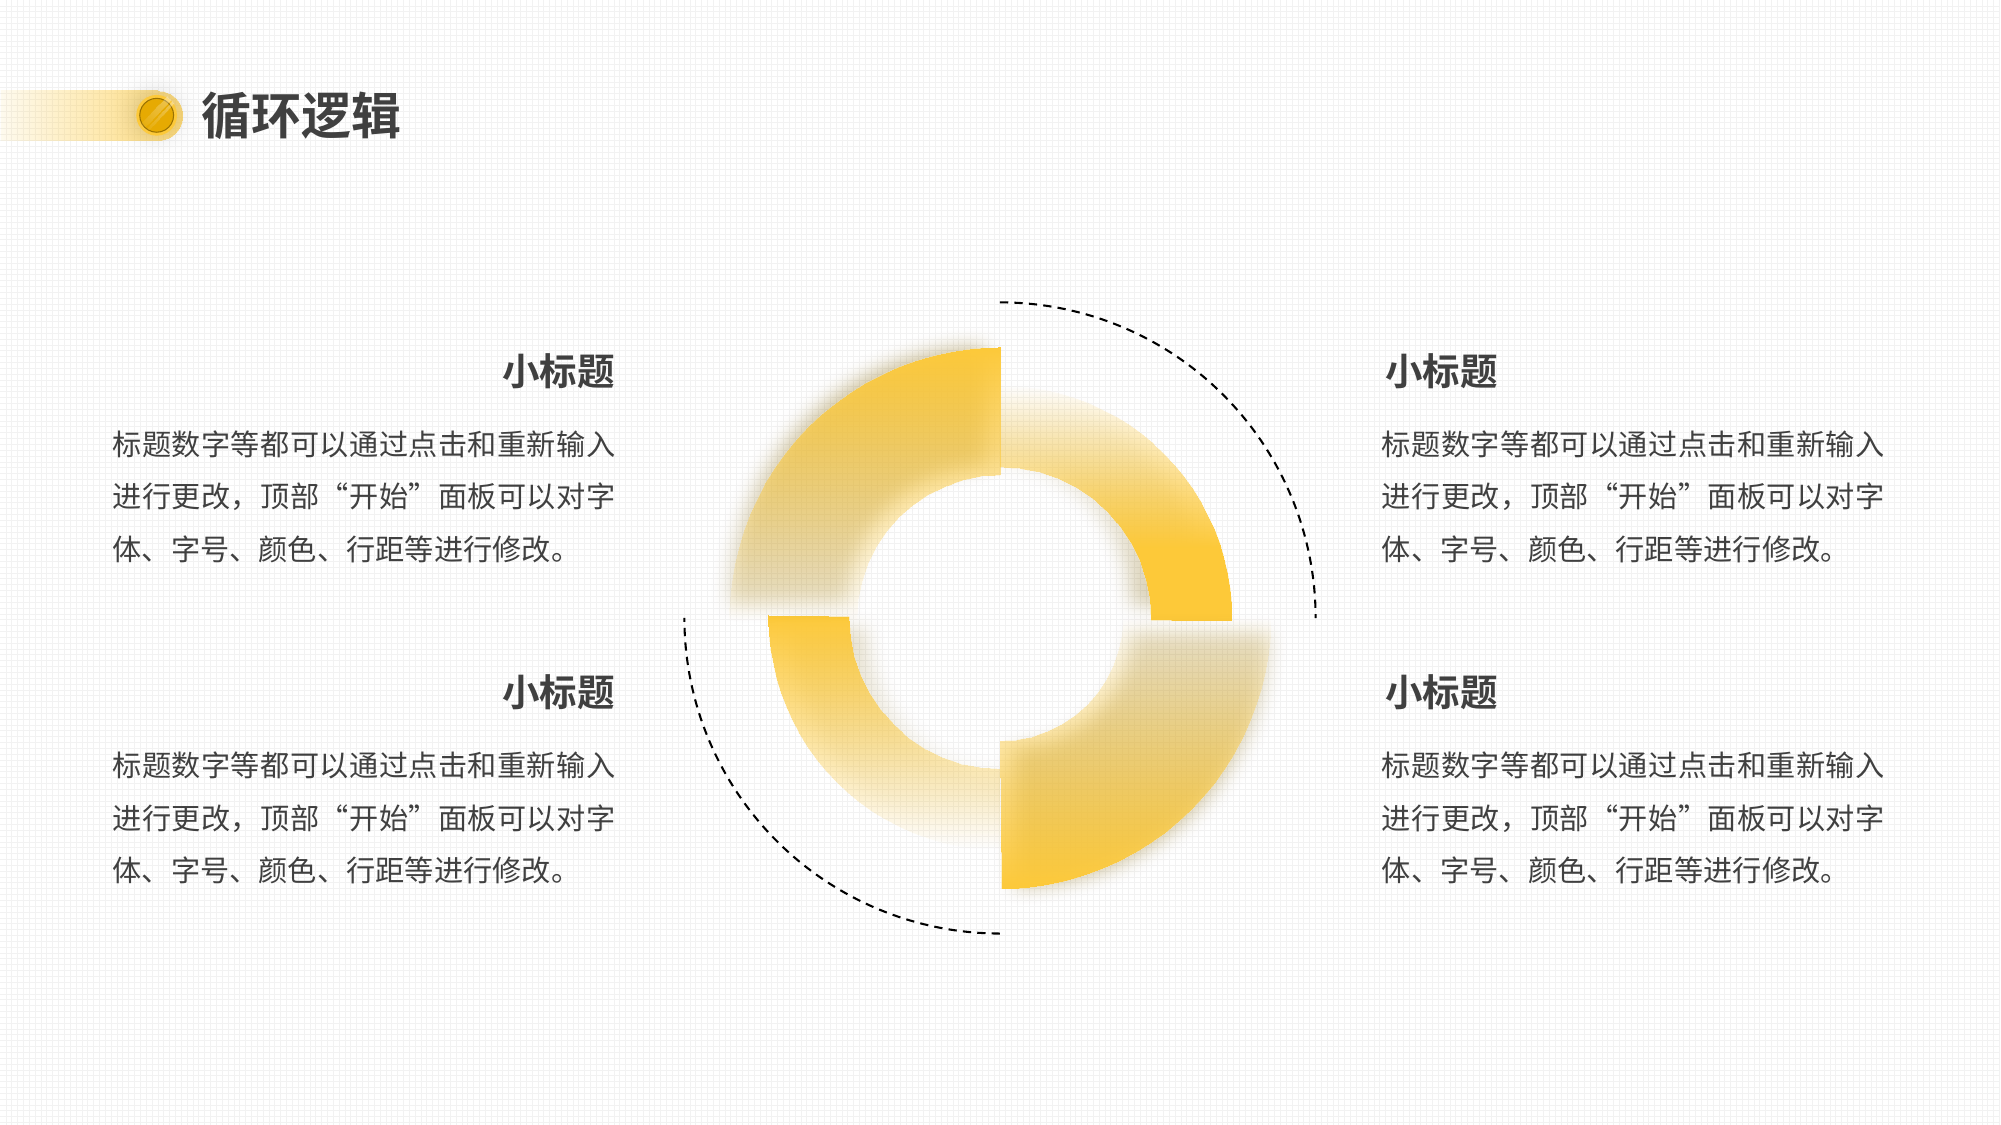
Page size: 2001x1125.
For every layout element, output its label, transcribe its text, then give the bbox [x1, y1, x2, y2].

text_box 小标题 [1370, 662, 1513, 722]
text_box 小标题 [1370, 340, 1513, 401]
text_box 标题数字等都可以通过点击和重新输入进行更改，顶部“开始”面板可以对字体、字号、颜色、行距等进行修改。 [97, 722, 631, 895]
text_box 标题数字等都可以通过点击和重新输入进行更改，顶部“开始”面板可以对字体、字号、颜色、行距等进行修改。 [97, 400, 631, 574]
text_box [684, 302, 1316, 934]
text_box 标题数字等都可以通过点击和重新输入进行更改，顶部“开始”面板可以对字体、字号、颜色、行距等进行修改。 [1367, 722, 1900, 895]
text_box 小标题 [487, 662, 630, 722]
text_box 小标题 [487, 340, 630, 401]
text_box 标题数字等都可以通过点击和重新输入进行更改，顶部“开始”面板可以对字体、字号、颜色、行距等进行修改。 [1367, 400, 1900, 574]
list 循环逻辑 [186, 77, 419, 154]
